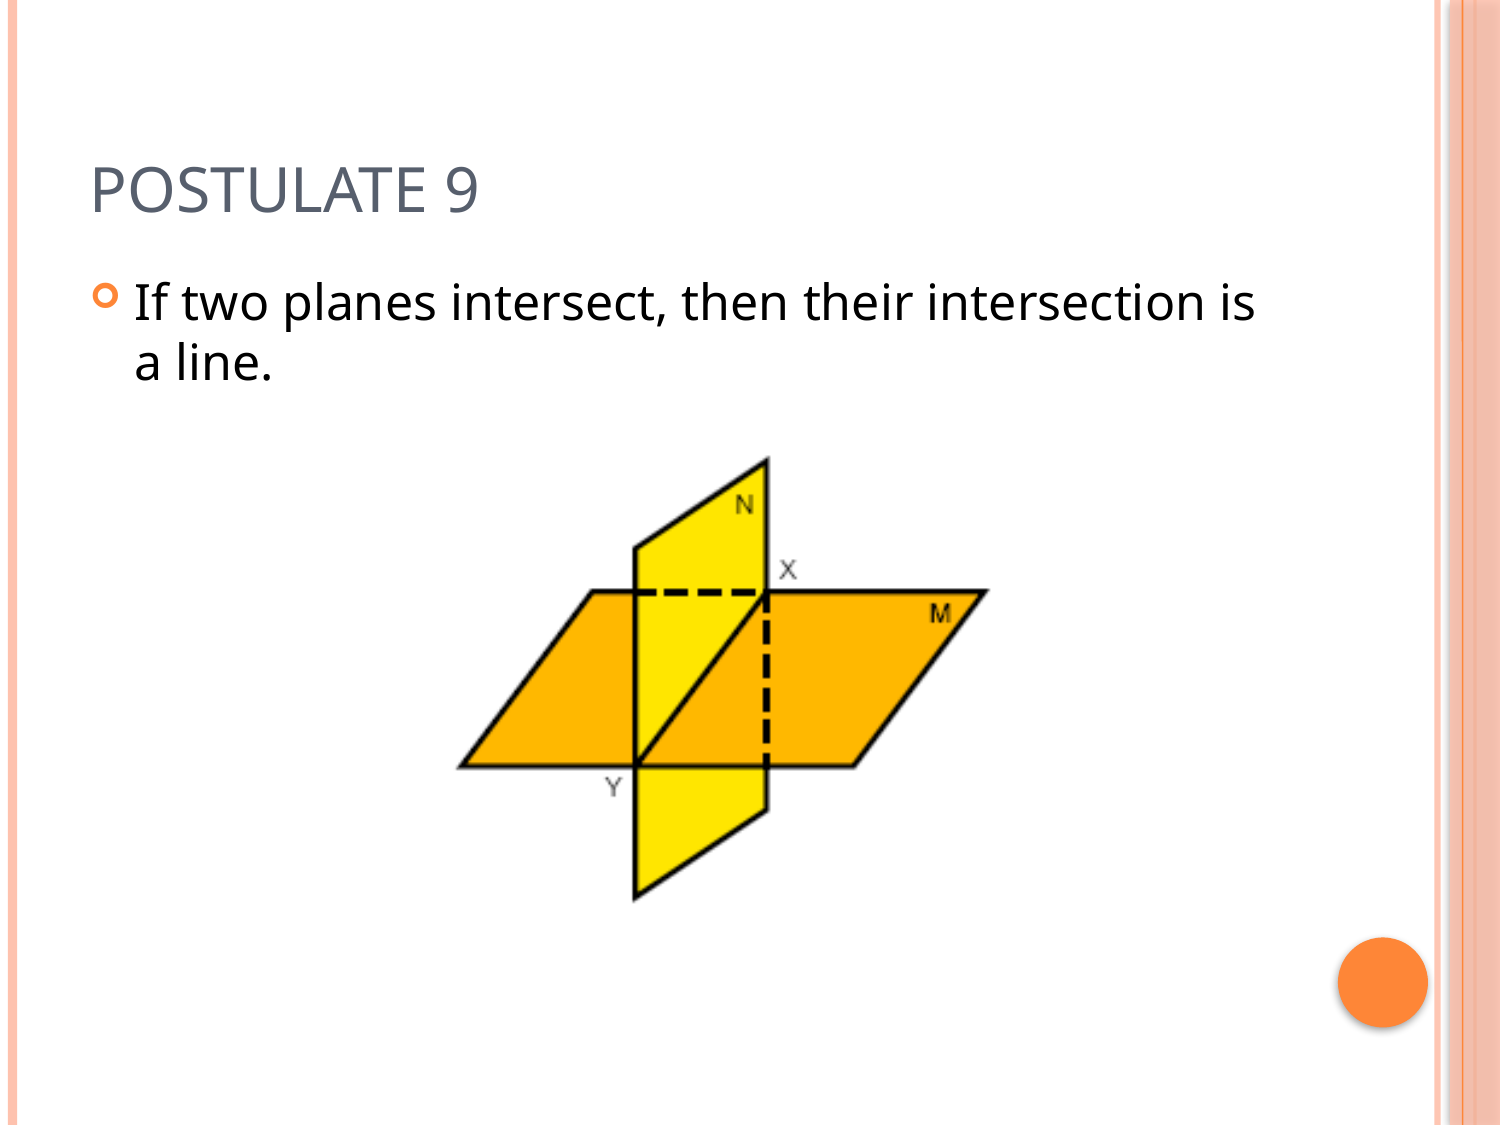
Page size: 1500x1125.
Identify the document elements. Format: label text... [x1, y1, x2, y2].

picture [399, 446, 1076, 918]
list If two planes intersect, then their intersection is a line. [75, 262, 1300, 1062]
title Postulate 9 [75, 45, 1300, 233]
